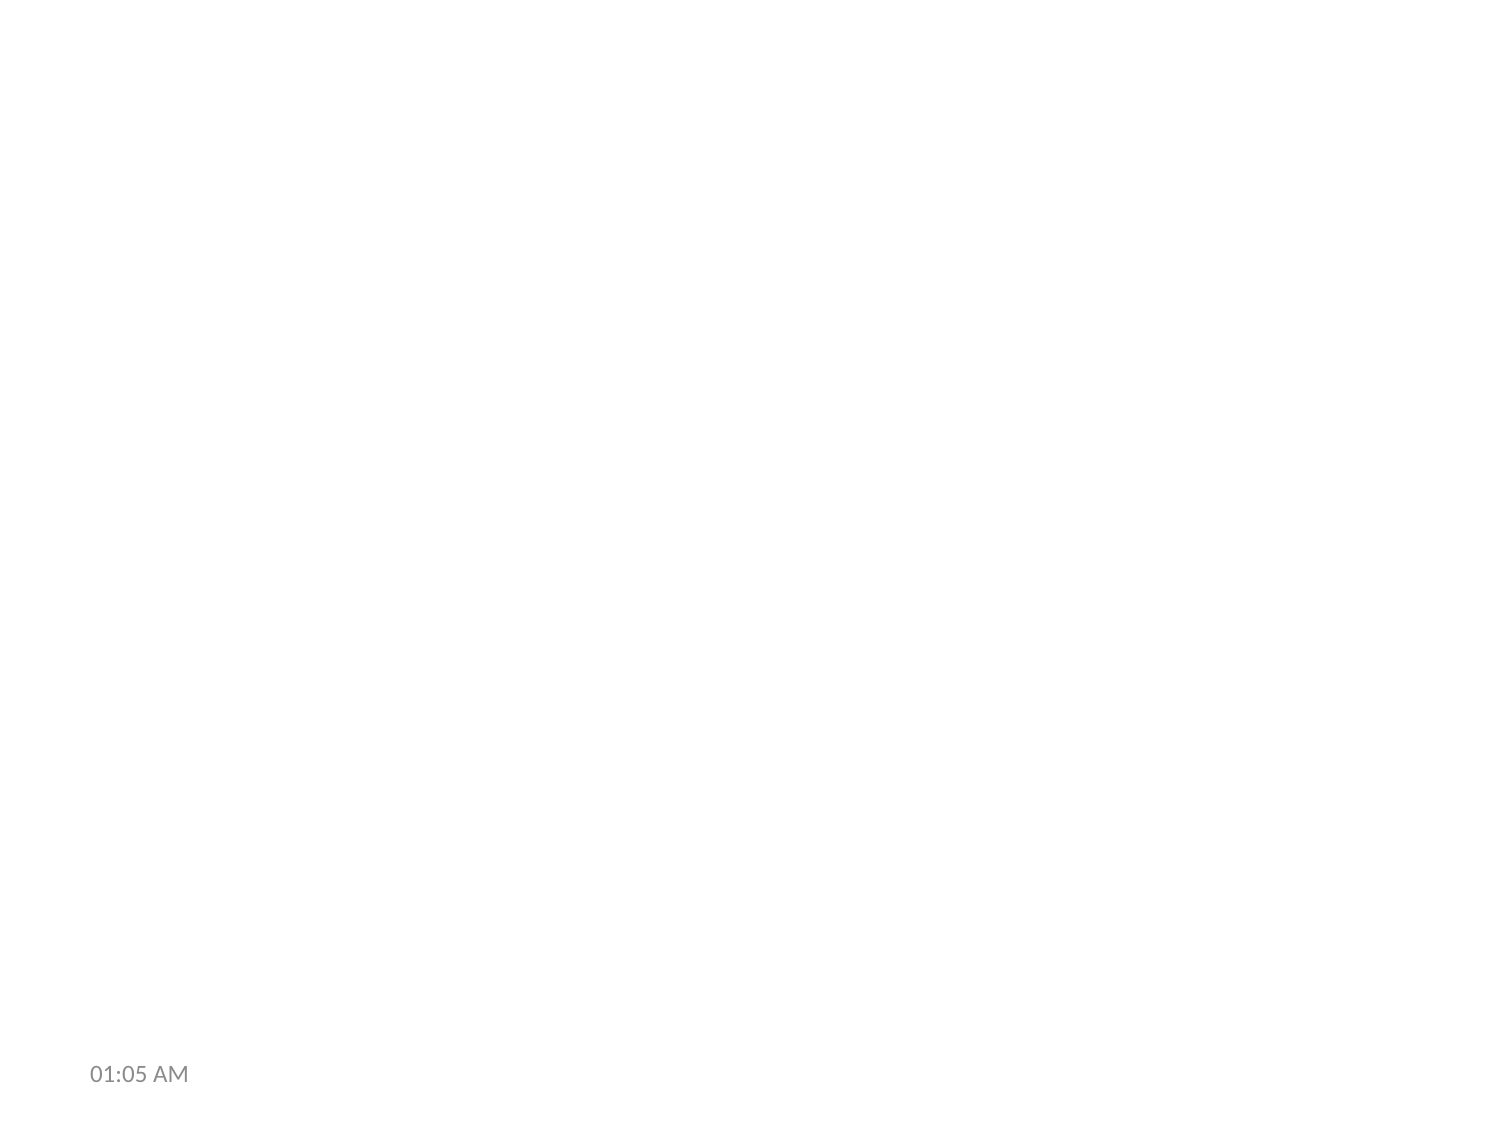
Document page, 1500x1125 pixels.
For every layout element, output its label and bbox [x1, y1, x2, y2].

slide_number [75, 1042, 425, 1103]
